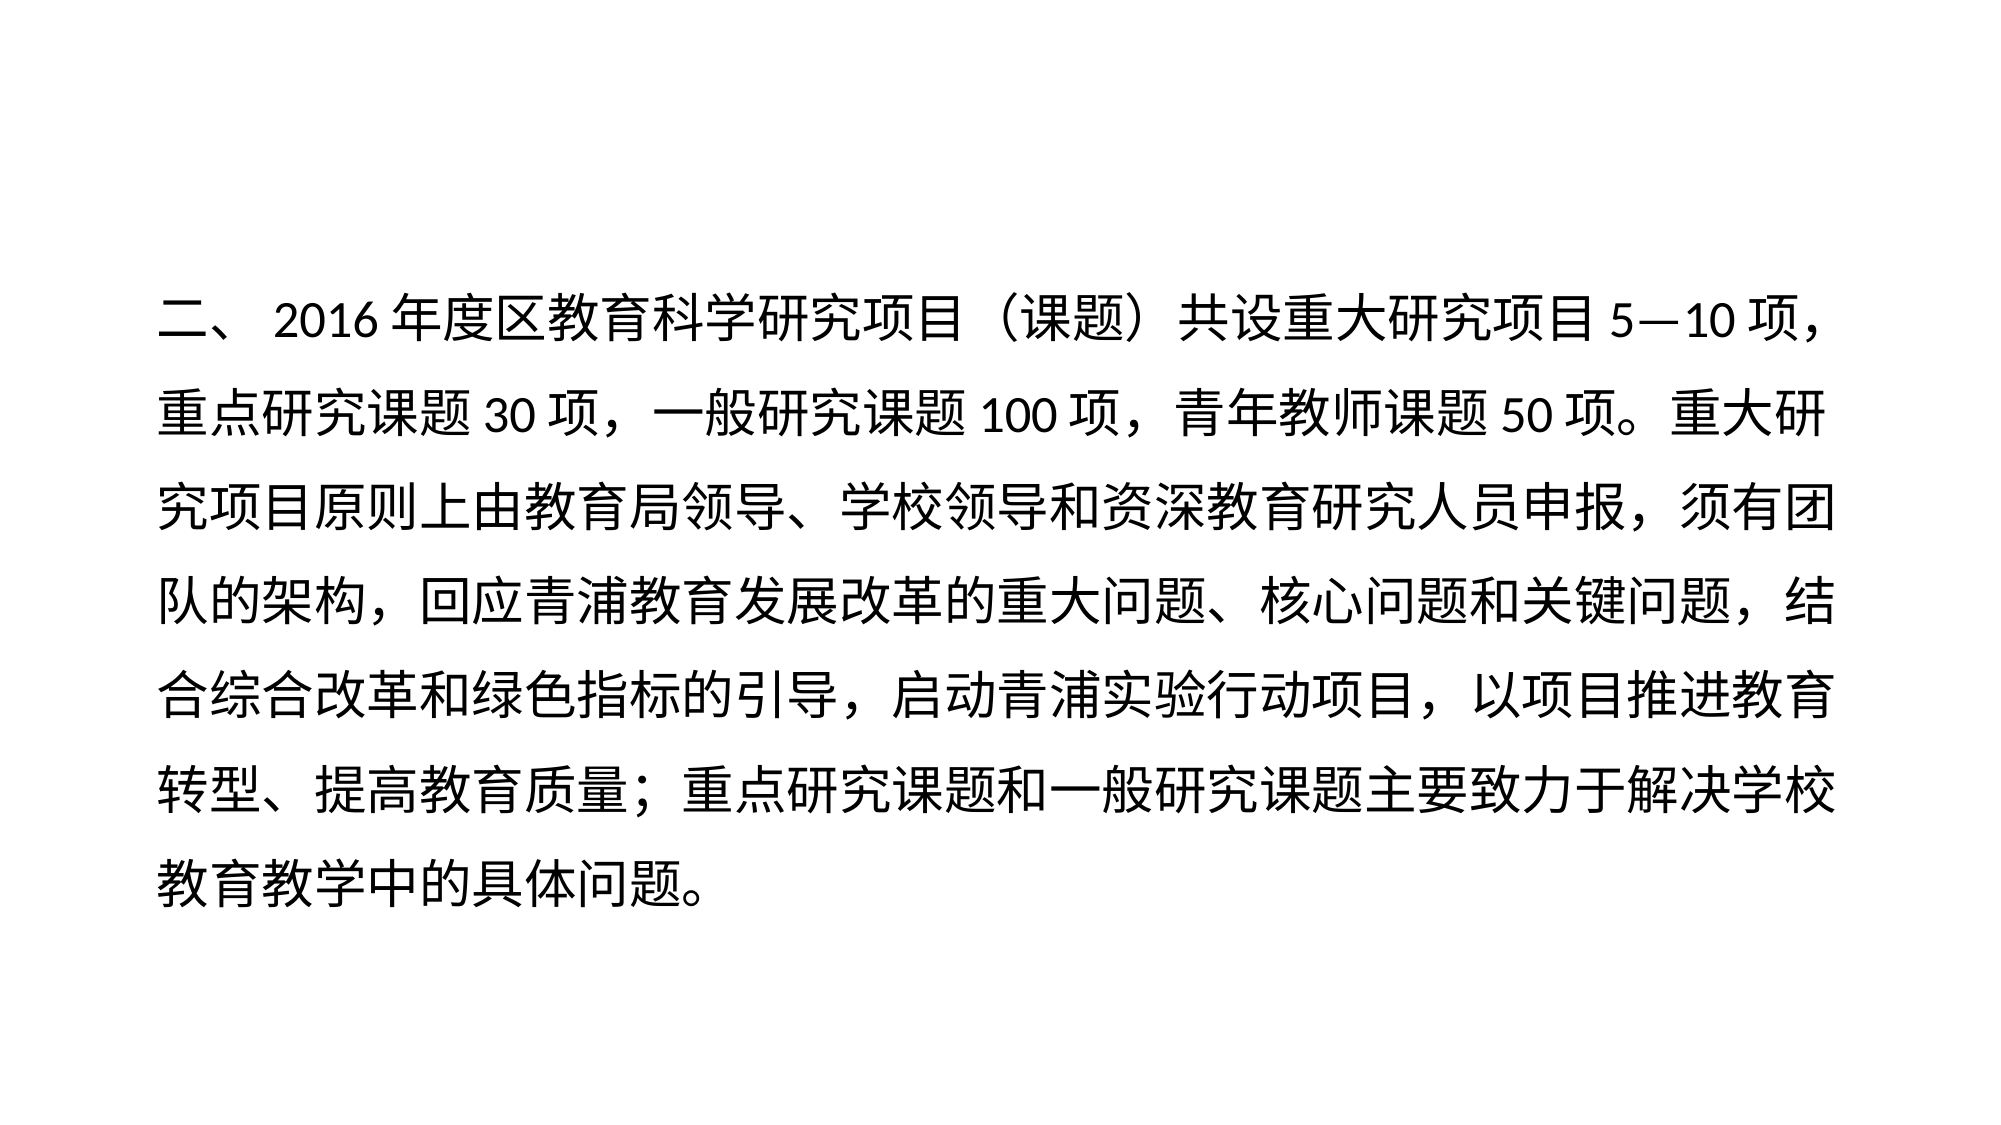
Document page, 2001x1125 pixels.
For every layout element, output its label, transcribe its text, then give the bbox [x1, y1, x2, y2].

list 二、2016年度区教育科学研究项目（课题）共设重大研究项目5—10项，重点研究课题30项，一般研究课题100项，青年教师课题50项。重大研究项目原则上由教育局领导、学校领导和资深教育研究人员申报，须有团队的架构，回应青浦教育发展改革的重大问题、核心问题和关键问题，结合综合改革和绿色指标的引导，启动青浦实验行动项目，以项目推进教育转型、提高教育质量；重点研究课题和一般研究课题主要致力于解决学校教育教学中的具体问题。 [141, 246, 1867, 932]
